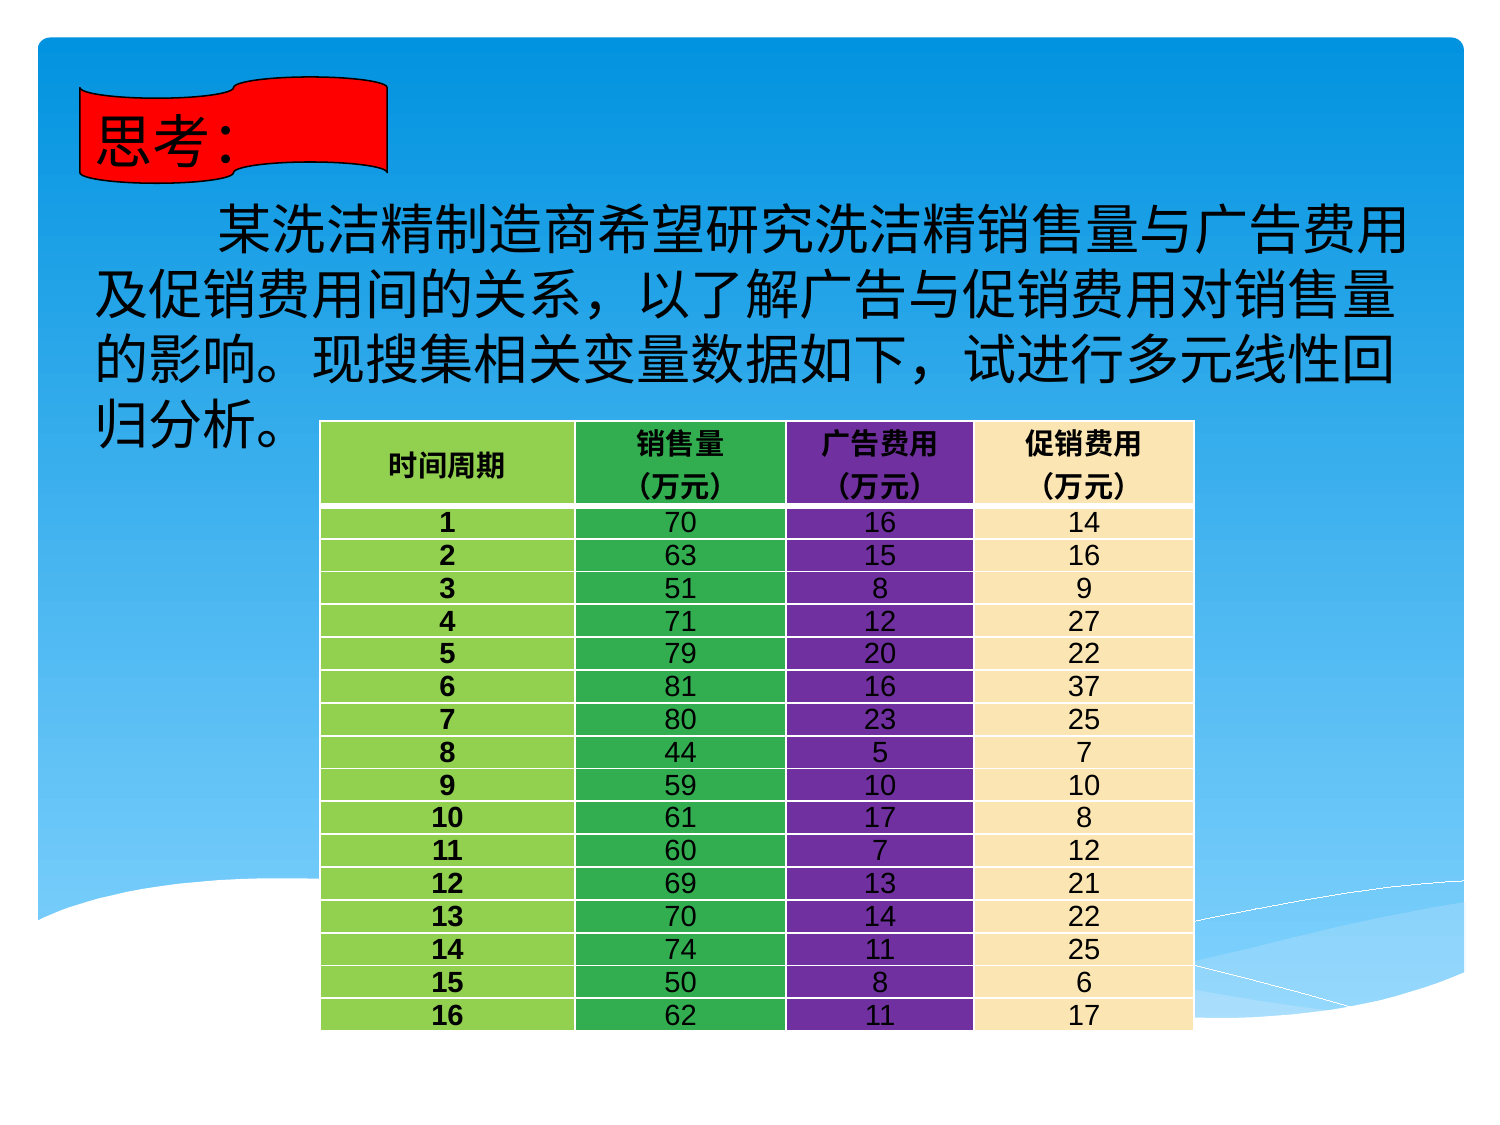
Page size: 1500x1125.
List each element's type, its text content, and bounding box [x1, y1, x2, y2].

table_cell 16 [787, 671, 973, 702]
table_cell 60 [576, 835, 785, 866]
table_cell 8 [787, 572, 973, 603]
table_cell 10 [975, 769, 1193, 800]
table_cell 8 [975, 802, 1193, 833]
table_cell 11 [787, 999, 973, 1030]
table_cell 1 [321, 509, 574, 538]
text_box 思考： [79, 76, 388, 184]
table_header 销售量 （万元） [576, 422, 785, 503]
table_cell 11 [787, 934, 973, 965]
table_cell 13 [787, 868, 973, 899]
table_cell 7 [787, 835, 973, 866]
table_cell 74 [576, 934, 785, 965]
table_cell 17 [787, 802, 973, 833]
table_cell 25 [975, 934, 1193, 965]
table_cell 9 [975, 572, 1193, 603]
table_header 促销费用 （万元） [975, 422, 1193, 503]
table_cell 10 [787, 769, 973, 800]
table_cell 81 [576, 671, 785, 702]
table_cell 5 [321, 638, 574, 669]
table_cell 12 [975, 835, 1193, 866]
table_cell 7 [321, 704, 574, 735]
table_cell 22 [975, 638, 1193, 669]
table_cell 7 [975, 737, 1193, 768]
table_cell 21 [975, 868, 1193, 899]
table_cell 8 [321, 737, 574, 768]
table_cell 20 [787, 638, 973, 669]
table_cell 59 [576, 769, 785, 800]
table_cell 3 [321, 572, 574, 603]
table_cell 2 [321, 540, 574, 571]
table_cell 8 [787, 966, 973, 997]
table_cell 10 [321, 802, 574, 833]
table_cell 51 [576, 572, 785, 603]
table_cell 80 [576, 704, 785, 735]
table_cell 16 [975, 540, 1193, 571]
table_cell 5 [787, 737, 973, 768]
table_cell 13 [321, 901, 574, 932]
table_header 时间周期 [321, 422, 574, 503]
table_cell 62 [576, 999, 785, 1030]
table_header 广告费用 （万元） [787, 422, 973, 503]
table_cell 50 [576, 966, 785, 997]
table_cell 4 [321, 605, 574, 636]
table_cell 22 [975, 901, 1193, 932]
table_cell 9 [321, 769, 574, 800]
table_cell 16 [787, 509, 973, 538]
table_cell 14 [787, 901, 973, 932]
table_cell 6 [321, 671, 574, 702]
table_cell 63 [576, 540, 785, 571]
table_cell 17 [975, 999, 1193, 1030]
table_cell 70 [576, 901, 785, 932]
table_cell 61 [576, 802, 785, 833]
table_cell 37 [975, 671, 1193, 702]
table_cell 15 [787, 540, 973, 571]
table_cell 25 [975, 704, 1193, 735]
table_cell 69 [576, 868, 785, 899]
table_cell 14 [321, 934, 574, 965]
table_cell 16 [321, 999, 574, 1030]
table_cell 70 [576, 509, 785, 538]
table_cell 14 [975, 509, 1193, 538]
table_cell 71 [576, 605, 785, 636]
table_cell 15 [321, 966, 574, 997]
table_cell 12 [321, 868, 574, 899]
table_cell 12 [787, 605, 973, 636]
table_cell 27 [975, 605, 1193, 636]
text_box 某洗洁精制造商希望研究洗洁精销售量与广告费用及促销费用间的关系，以了解广告与促销费用对销售量的影响。现搜集相关变量数据如下，试进行多元线性回归分析。 [79, 187, 1435, 472]
table_cell 79 [576, 638, 785, 669]
table_cell 44 [576, 737, 785, 768]
table_cell 11 [321, 835, 574, 866]
table_cell 23 [787, 704, 973, 735]
table_cell 6 [975, 966, 1193, 997]
